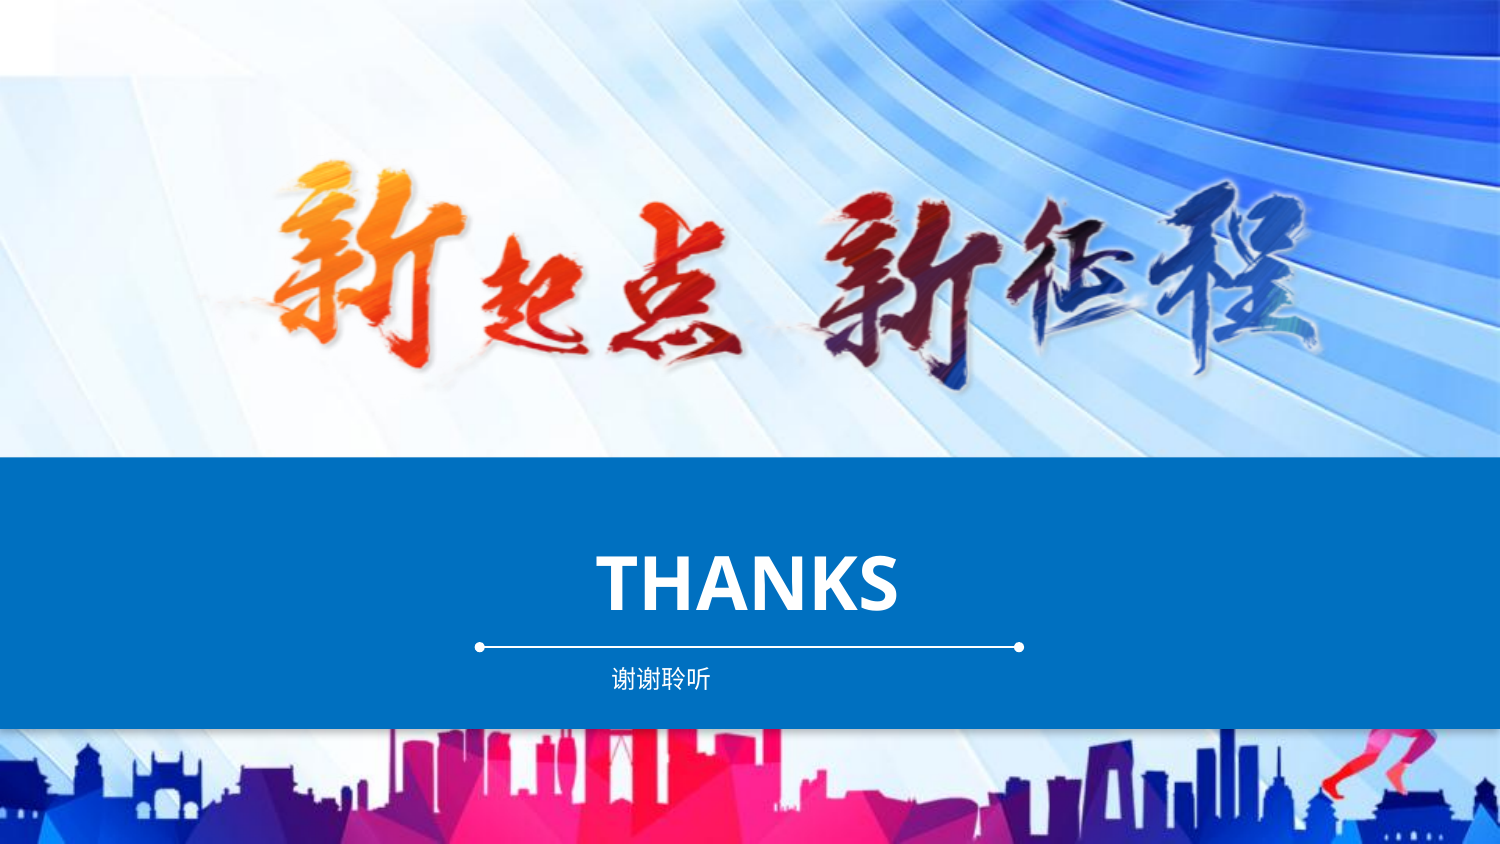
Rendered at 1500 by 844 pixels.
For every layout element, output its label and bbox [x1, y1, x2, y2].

picture [0, 0, 1500, 844]
text_box [474, 641, 1025, 653]
